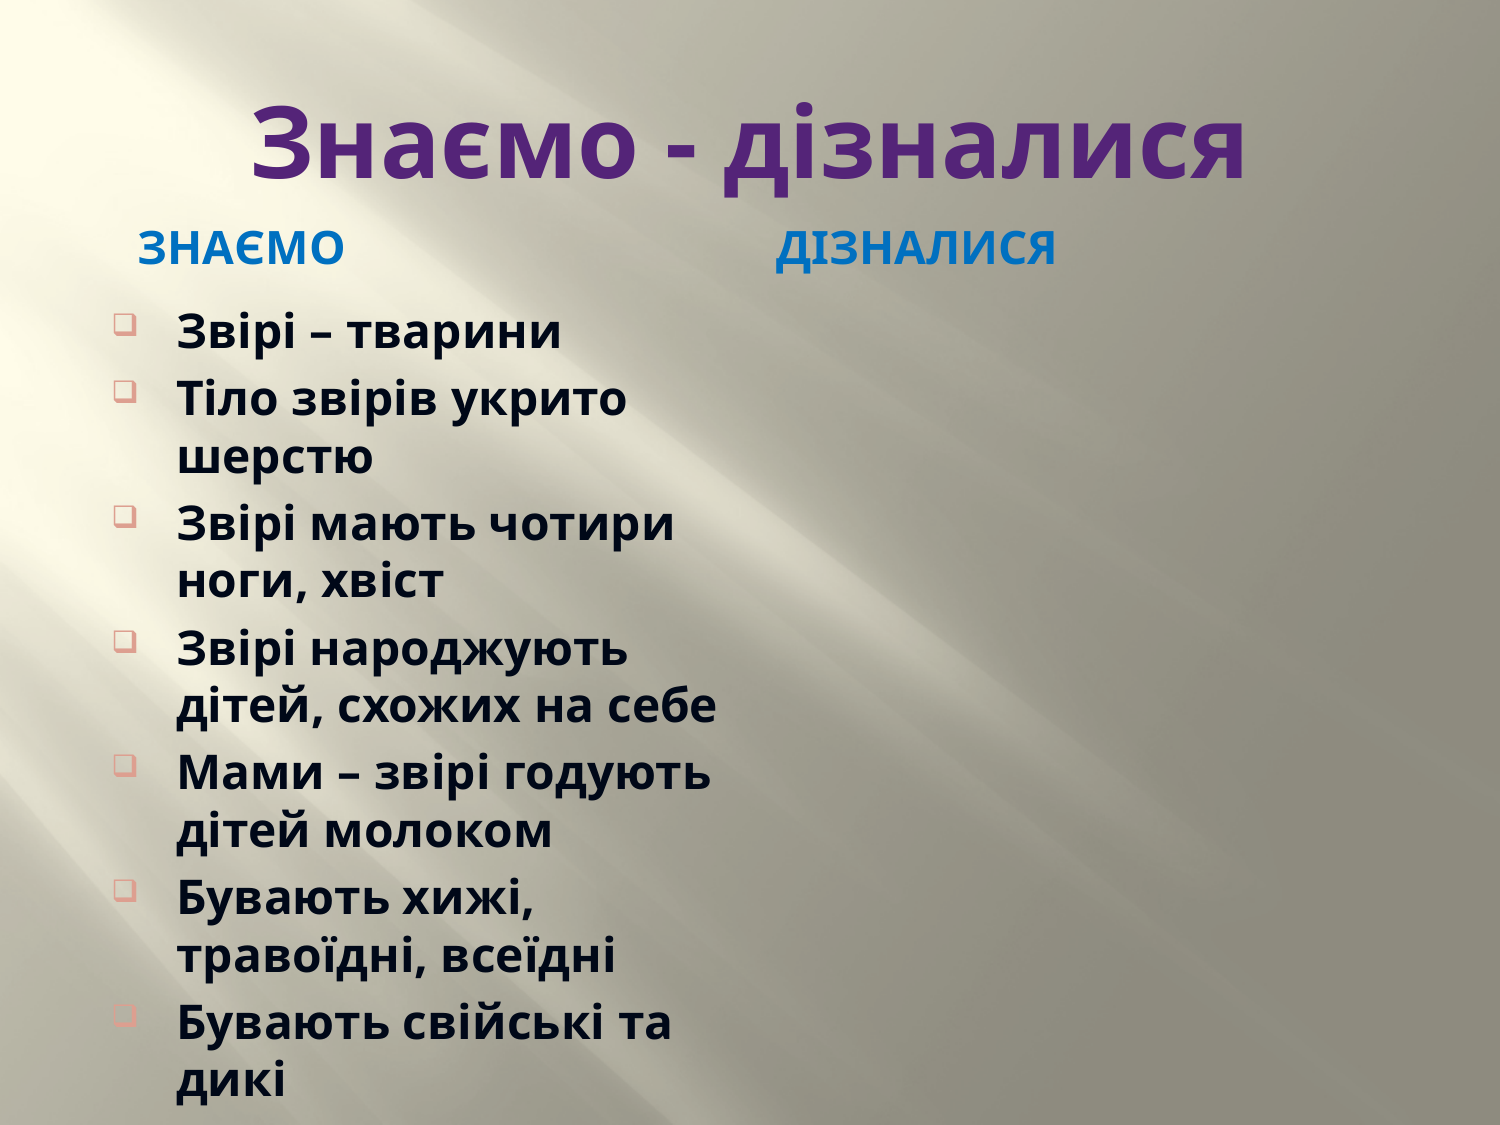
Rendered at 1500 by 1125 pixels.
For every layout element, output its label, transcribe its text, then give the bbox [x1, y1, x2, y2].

list Звірі – тварини Тіло звірів укрито шерстю Звірі мають чотири ноги, хвіст Звірі народжують дітей, схожих на себе Мами – звірі годують дітей молоком Бувають хижі, травоїдні, всеїдні Бувають свійські та дикі [75, 292, 738, 1125]
title Знаємо - дізналися [75, 44, 1425, 233]
list дізналися [761, 210, 1425, 282]
list Знаємо [75, 210, 738, 282]
